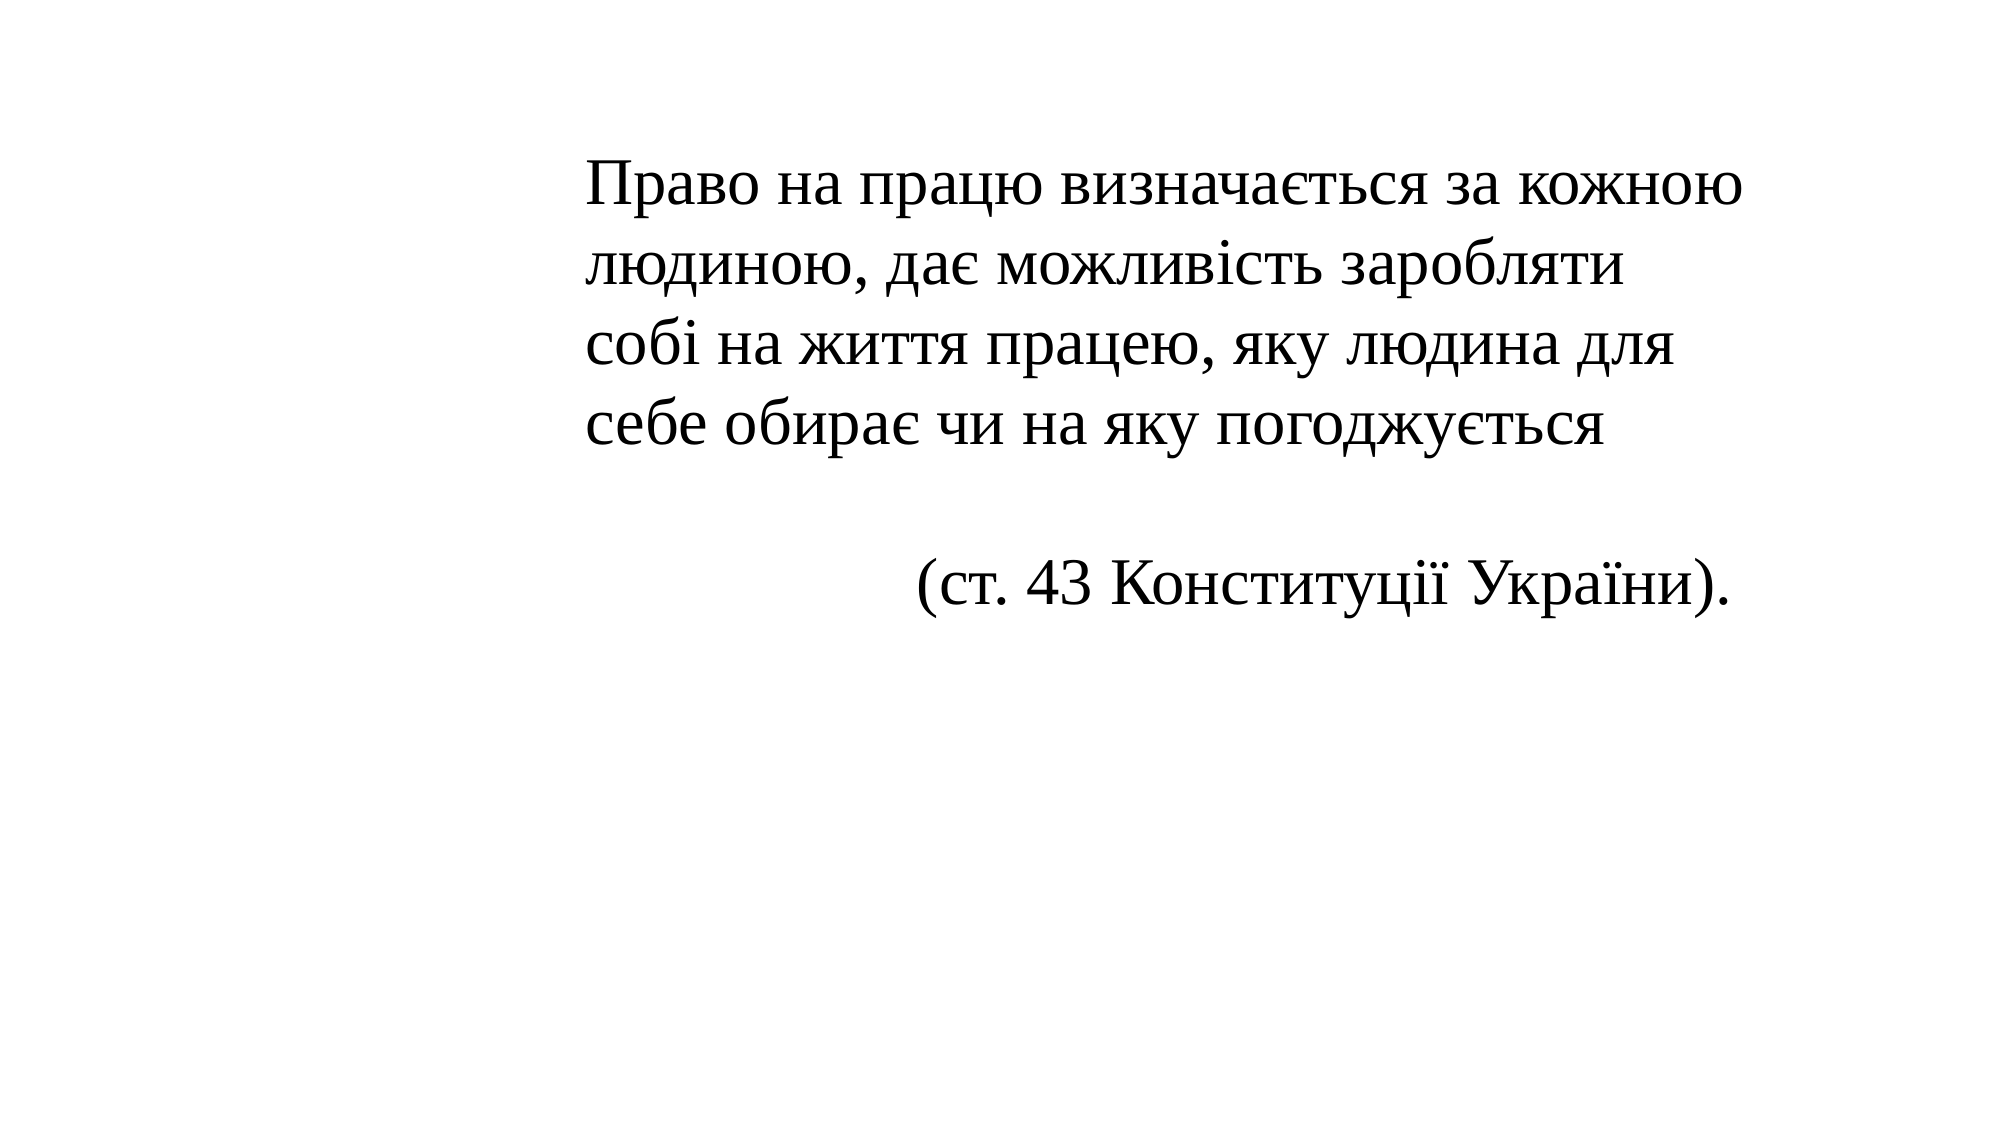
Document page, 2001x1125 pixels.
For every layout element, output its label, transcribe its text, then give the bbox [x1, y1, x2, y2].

text_box Право на працю визначається за кожною людиною, дає можливість заробляти собі на життя працею, яку людина для себе обирає чи на яку погоджується (ст. 43 Конституції України). [570, 130, 1765, 625]
